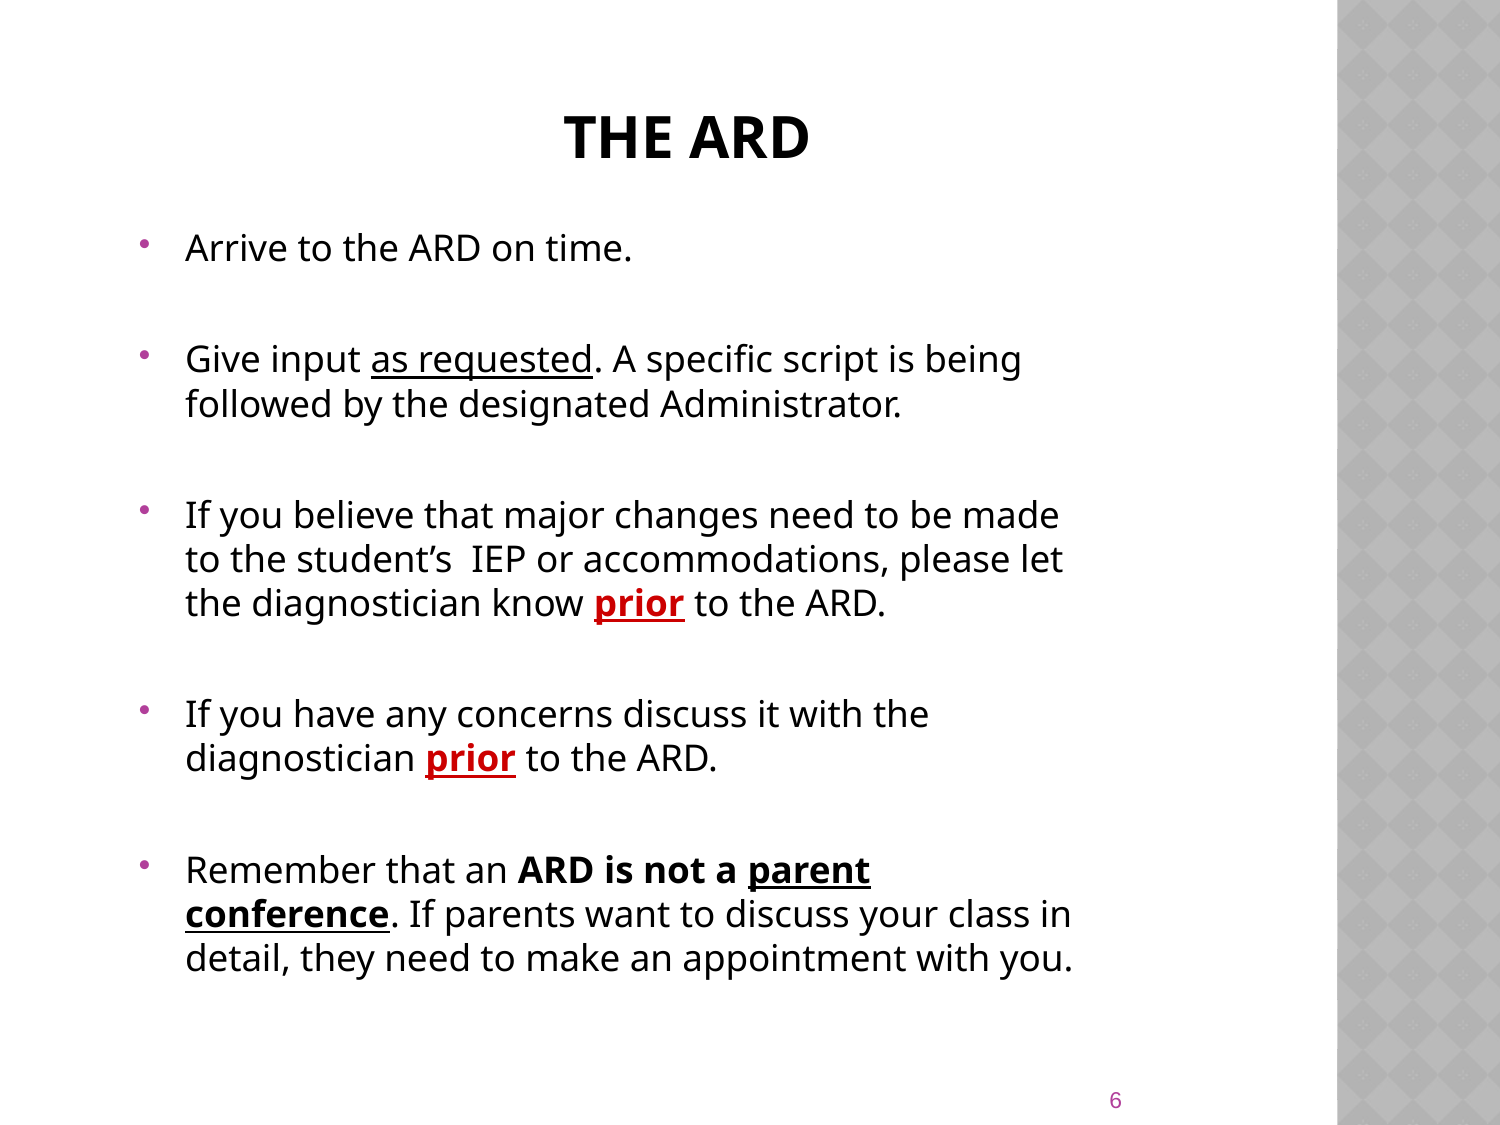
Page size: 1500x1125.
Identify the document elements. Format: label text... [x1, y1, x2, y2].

slide_number 6 [1025, 1075, 1123, 1113]
list Arrive to the ARD on time. Give input as requested. A specific script is being followed by the designated Administrator. If you believe that major changes need to be made to the student’s IEP or accommodations, please let the diagnostician know prior to the ARD. If you have any concerns discuss it with the diagnostician prior to the ARD. Remember that an ARD is not a parent conference. If parents want to discuss your class in detail, they need to make an appointment with you. [124, 149, 1101, 1026]
title The ARD [75, 99, 1300, 171]
